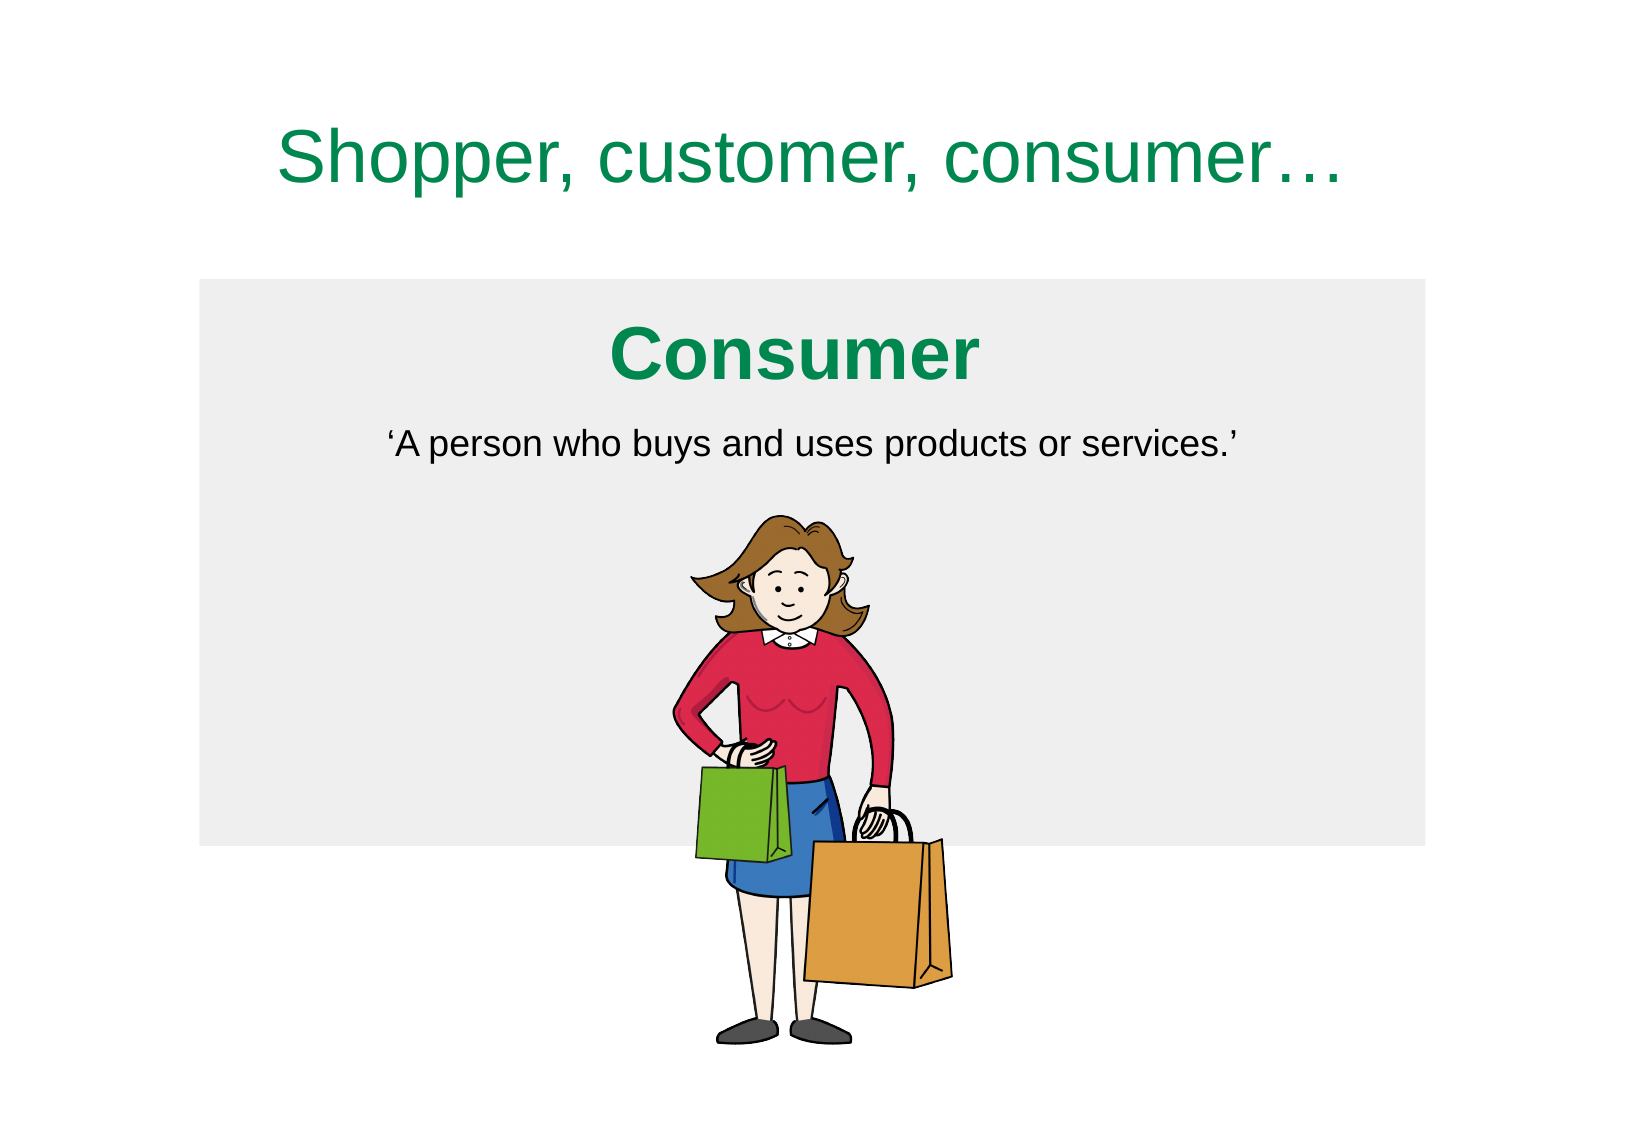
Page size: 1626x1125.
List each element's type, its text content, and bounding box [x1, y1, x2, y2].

text_box [197, 277, 1428, 848]
text_box Consumer [466, 297, 1138, 359]
text_box ‘A person who buys and uses products or services.’ [199, 359, 1426, 483]
picture [671, 506, 954, 1045]
title Shopper, customer, consumer… [0, 118, 1625, 199]
